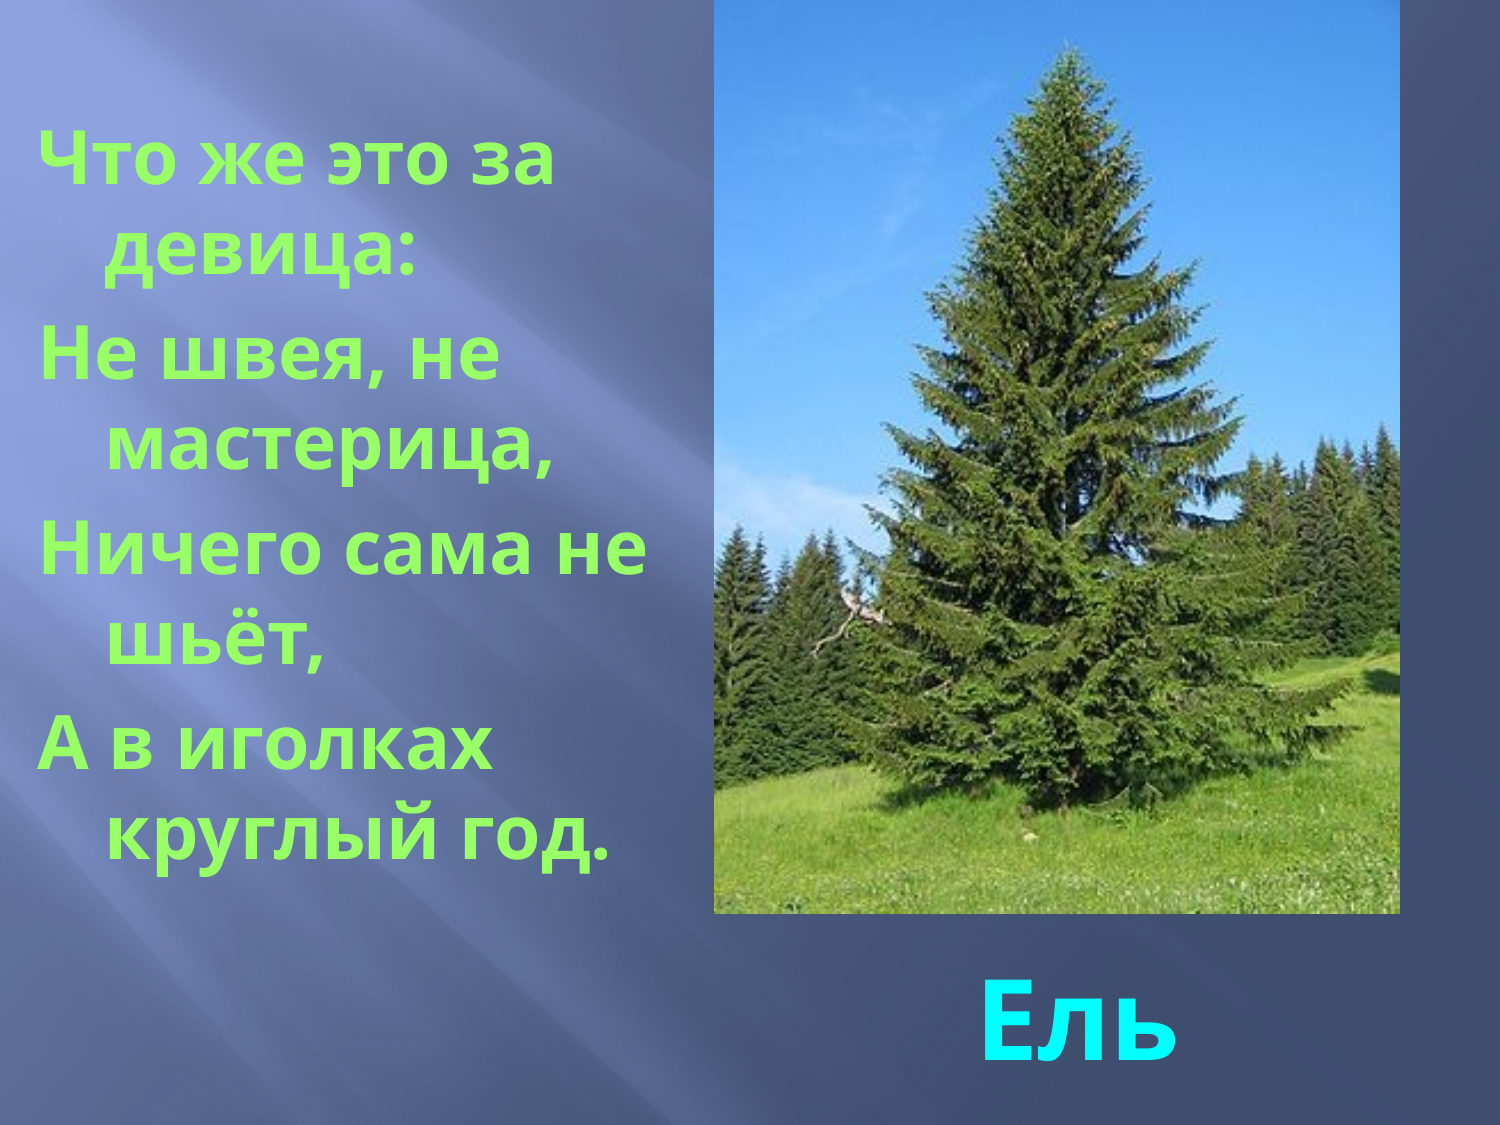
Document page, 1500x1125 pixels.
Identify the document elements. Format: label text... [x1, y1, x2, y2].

text_box Ель [960, 956, 1195, 1091]
list Что же это за девица: Не швея, не мастерица, Ничего сама не шьёт, А в иголках круглый год. [0, 101, 738, 1005]
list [714, 0, 1400, 914]
